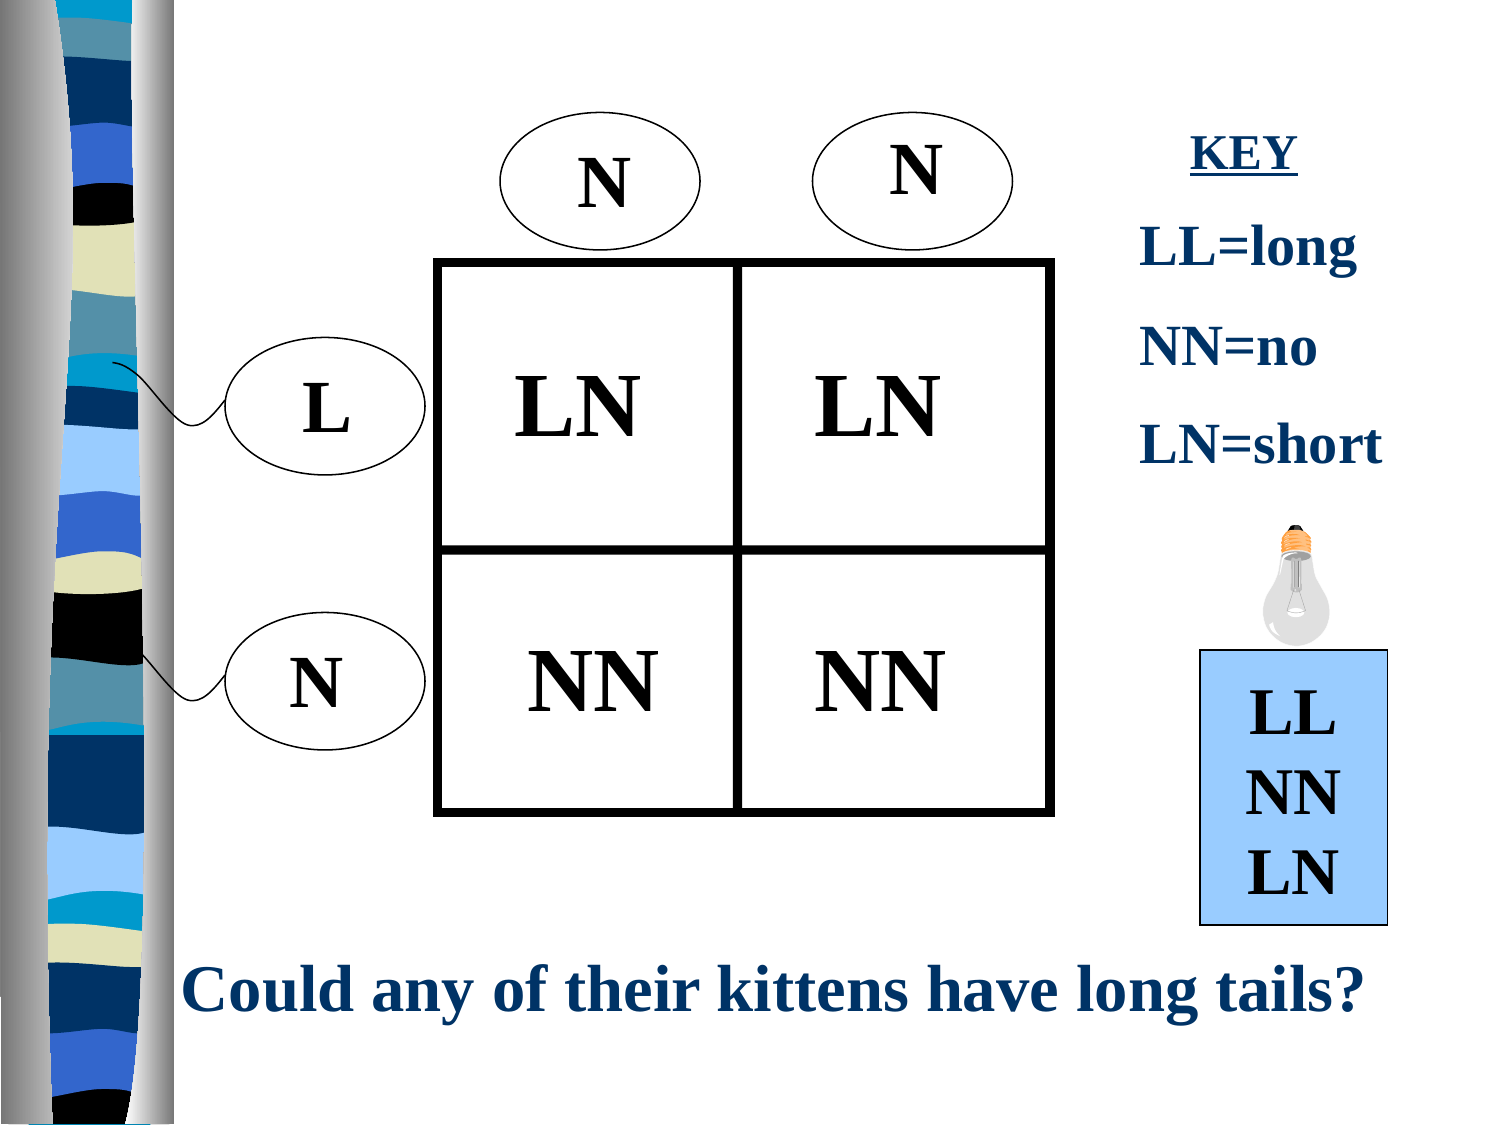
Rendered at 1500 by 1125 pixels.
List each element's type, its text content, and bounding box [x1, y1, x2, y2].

text_box [738, 551, 1050, 813]
text_box [112, 637, 226, 701]
text_box [225, 612, 426, 750]
text_box N [562, 124, 675, 230]
text_box [112, 362, 226, 426]
text_box [500, 112, 671, 250]
text_box [738, 262, 1050, 550]
text_box L [287, 349, 400, 455]
text_box LL NN LN [1200, 650, 1388, 925]
text_box LL=long NN=no LN=short [1124, 200, 1413, 484]
text_box [400, 360, 426, 452]
text_box LN [799, 337, 1013, 463]
text_box KEY [1174, 112, 1338, 188]
text_box NN [512, 612, 725, 738]
text_box N [275, 624, 388, 730]
text_box LN [499, 337, 713, 463]
text_box [812, 117, 1013, 250]
text_box [437, 262, 737, 813]
text_box Could any of their kittens have long tails? [137, 937, 1413, 1033]
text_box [1262, 524, 1331, 647]
text_box [225, 337, 396, 475]
text_box N [875, 112, 988, 218]
text_box [675, 135, 701, 227]
text_box NN [799, 612, 1013, 738]
